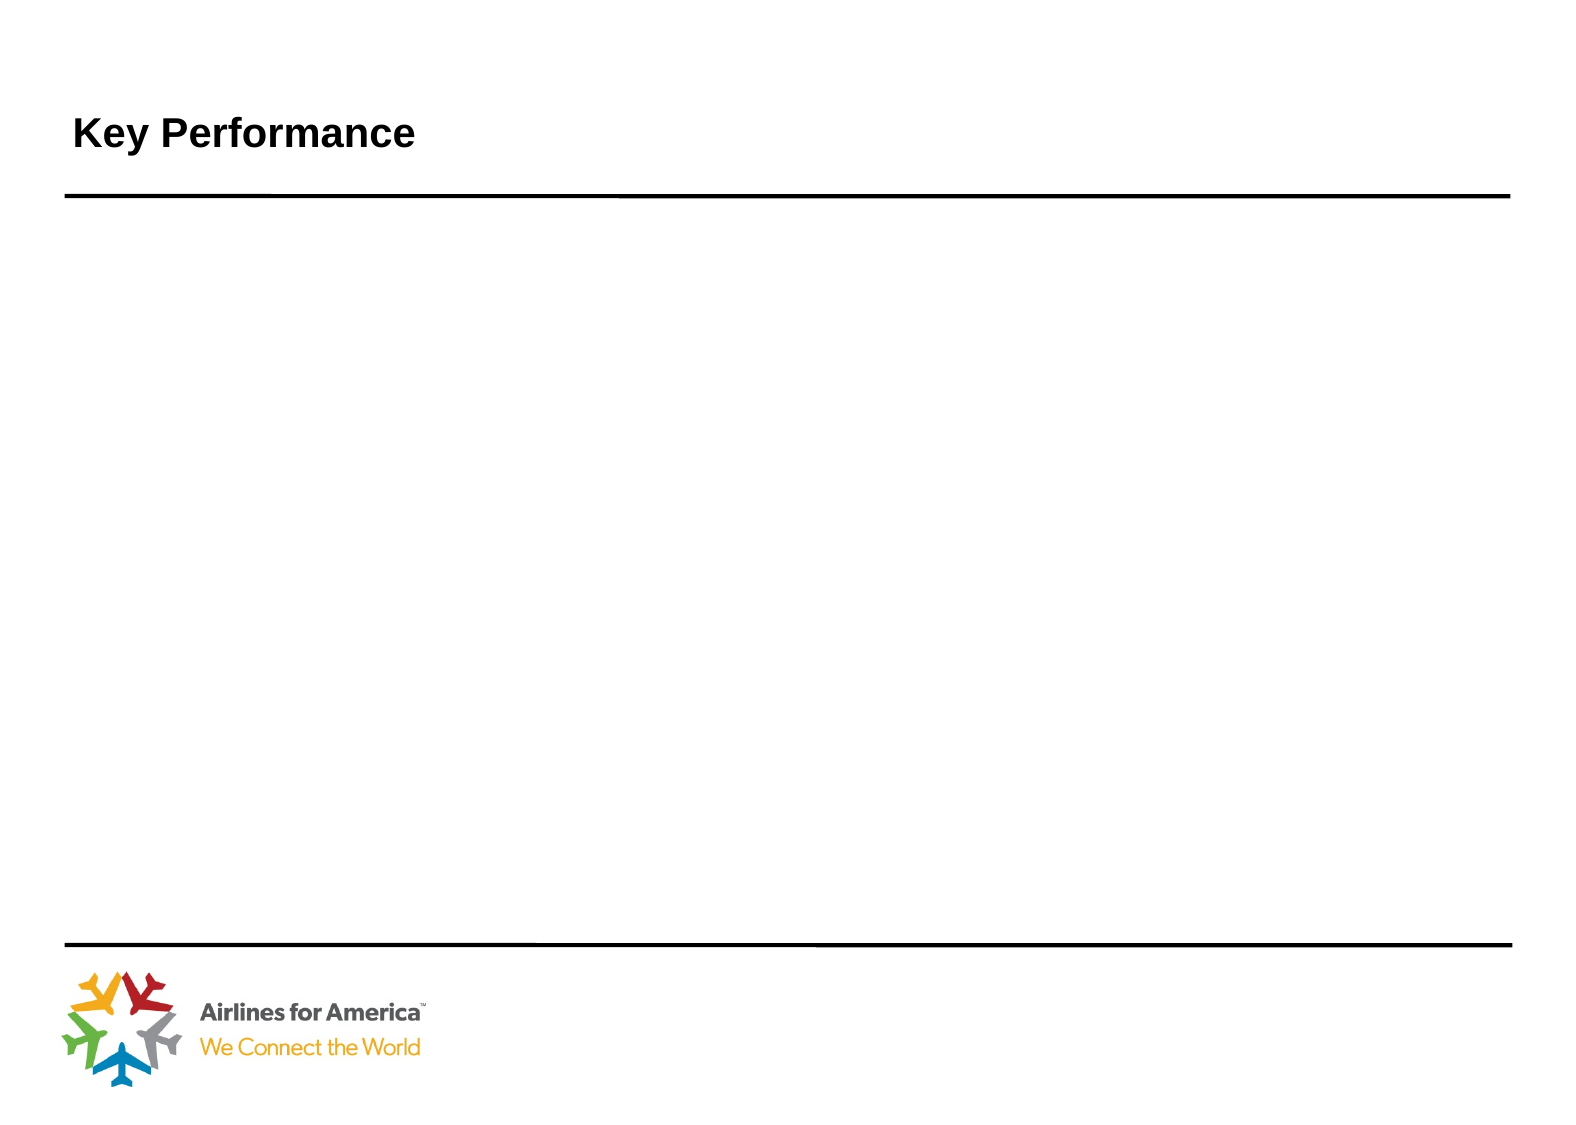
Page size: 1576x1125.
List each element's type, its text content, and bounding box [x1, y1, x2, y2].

text_box Key Performance [43, 0, 1491, 206]
text_box [61, 169, 1506, 920]
picture [61, 970, 426, 1088]
